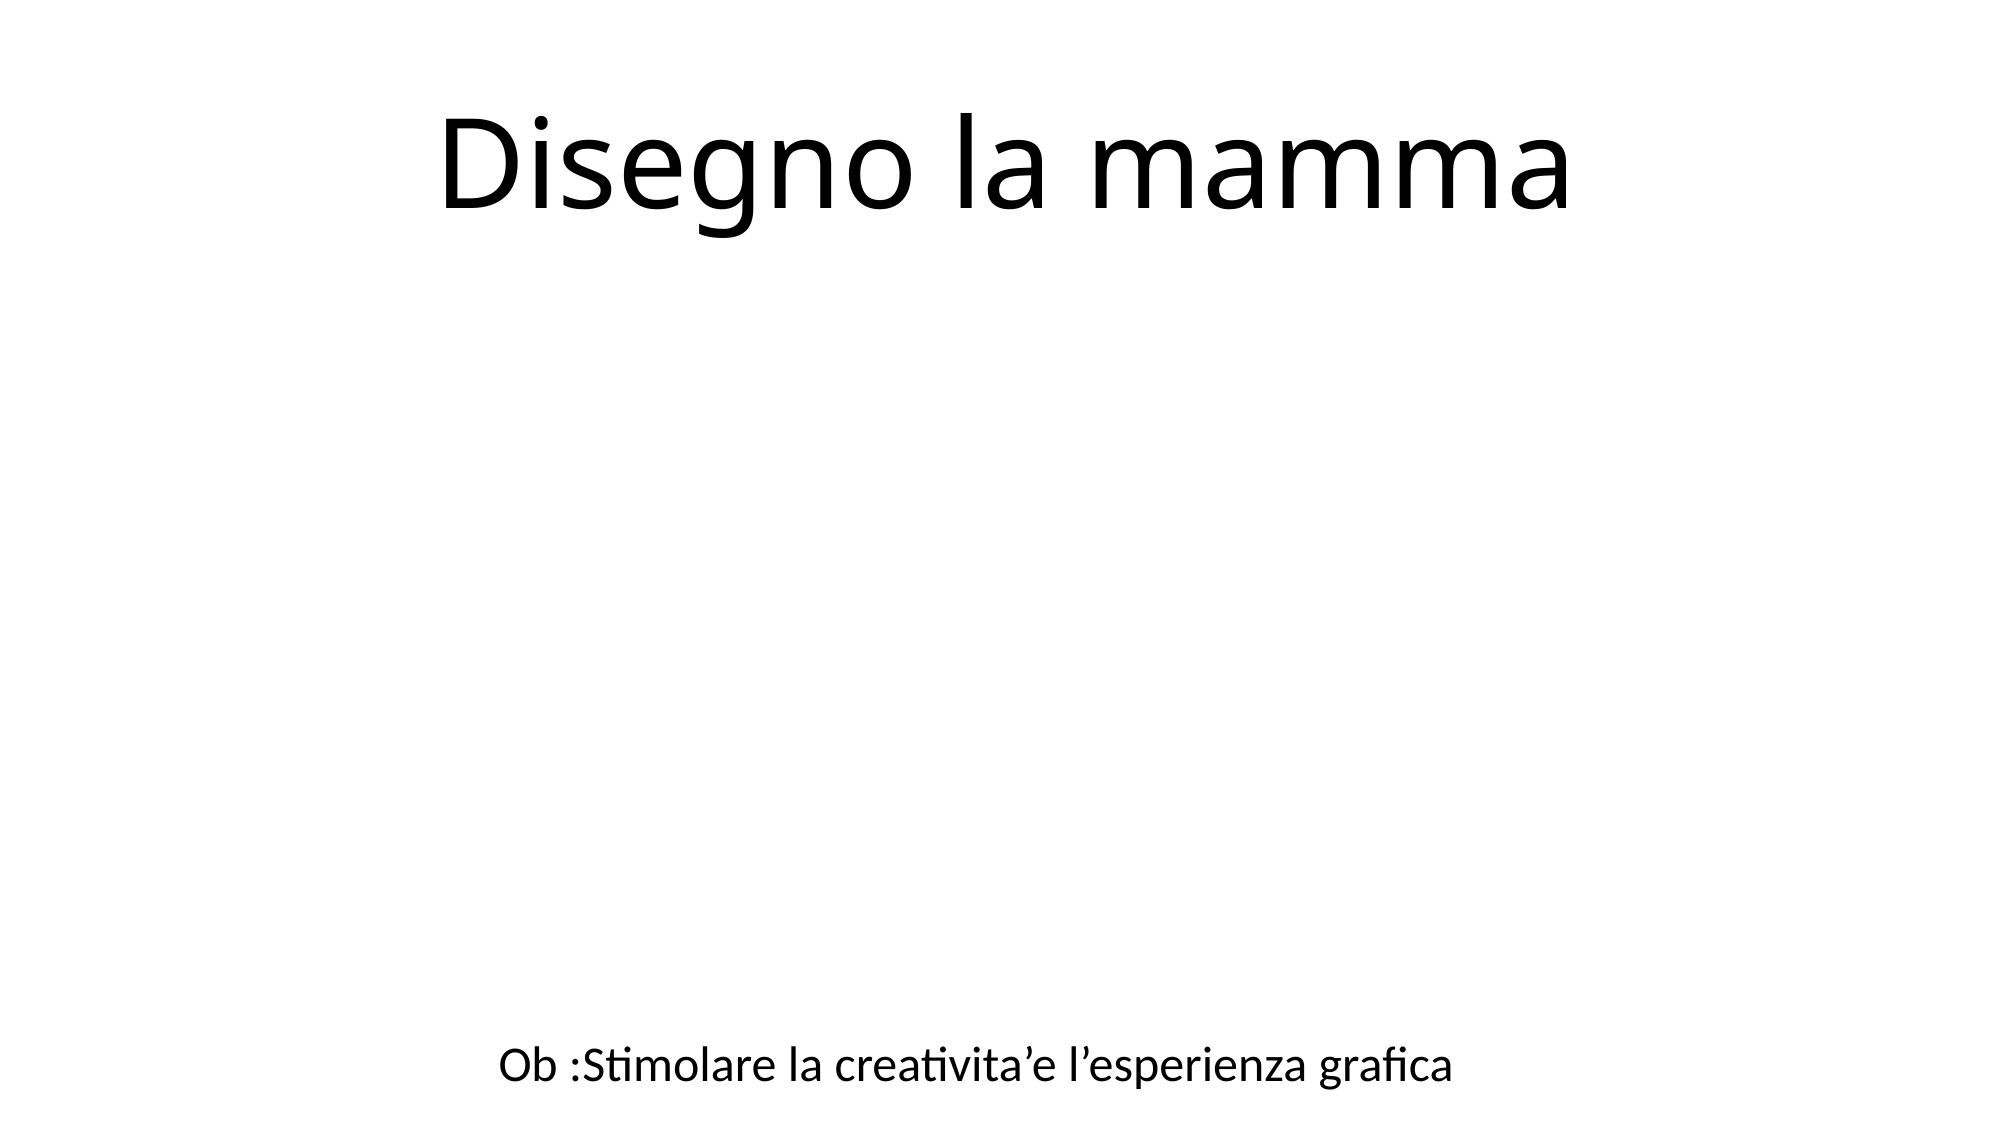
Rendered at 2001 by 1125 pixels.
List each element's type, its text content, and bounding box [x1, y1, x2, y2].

subtitle Ob :Stimolare la creativita’e l’esperienza grafica [197, 1030, 1756, 1125]
title Disegno la mamma [255, 0, 1756, 244]
